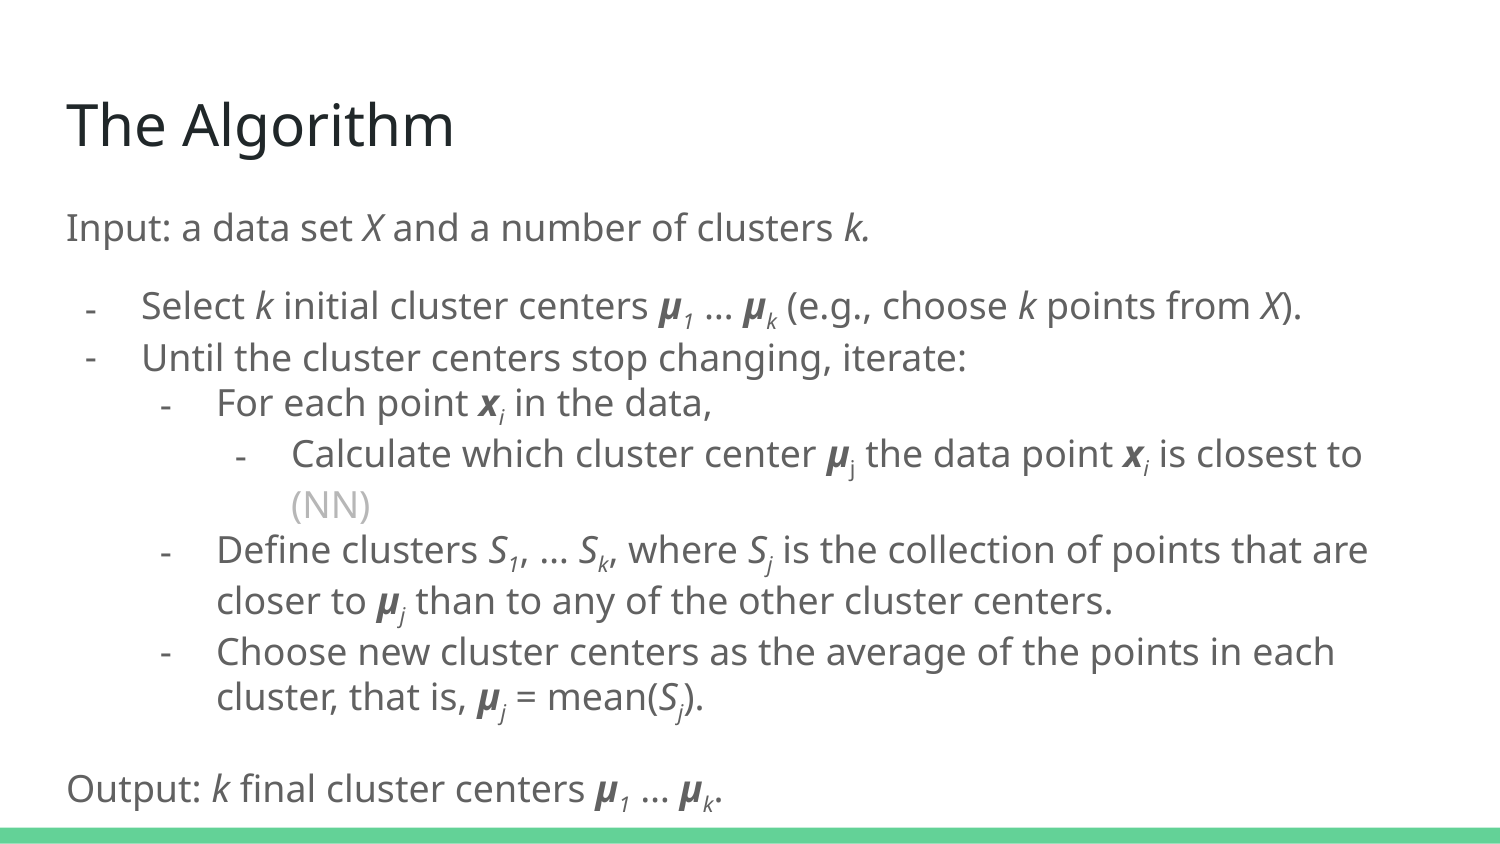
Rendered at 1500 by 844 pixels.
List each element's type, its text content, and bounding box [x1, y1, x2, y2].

list Input: a data set X and a number of clusters k. Select k initial cluster centers µ1 … µk (e.g., choose k points from X). Until the cluster centers stop changing, iterate: For each point xi in the data, Calculate which cluster center µj the data point xi is closest to (NN) Define clusters S1, … Sk, where Sj is the collection of points that are closer to µj than to any of the other cluster centers. Choose new cluster centers as the average of the points in each cluster, that is, µj = mean(Sj). Output: k final cluster centers µ1 … µk. [51, 189, 1449, 750]
title The Algorithm [51, 72, 1449, 167]
